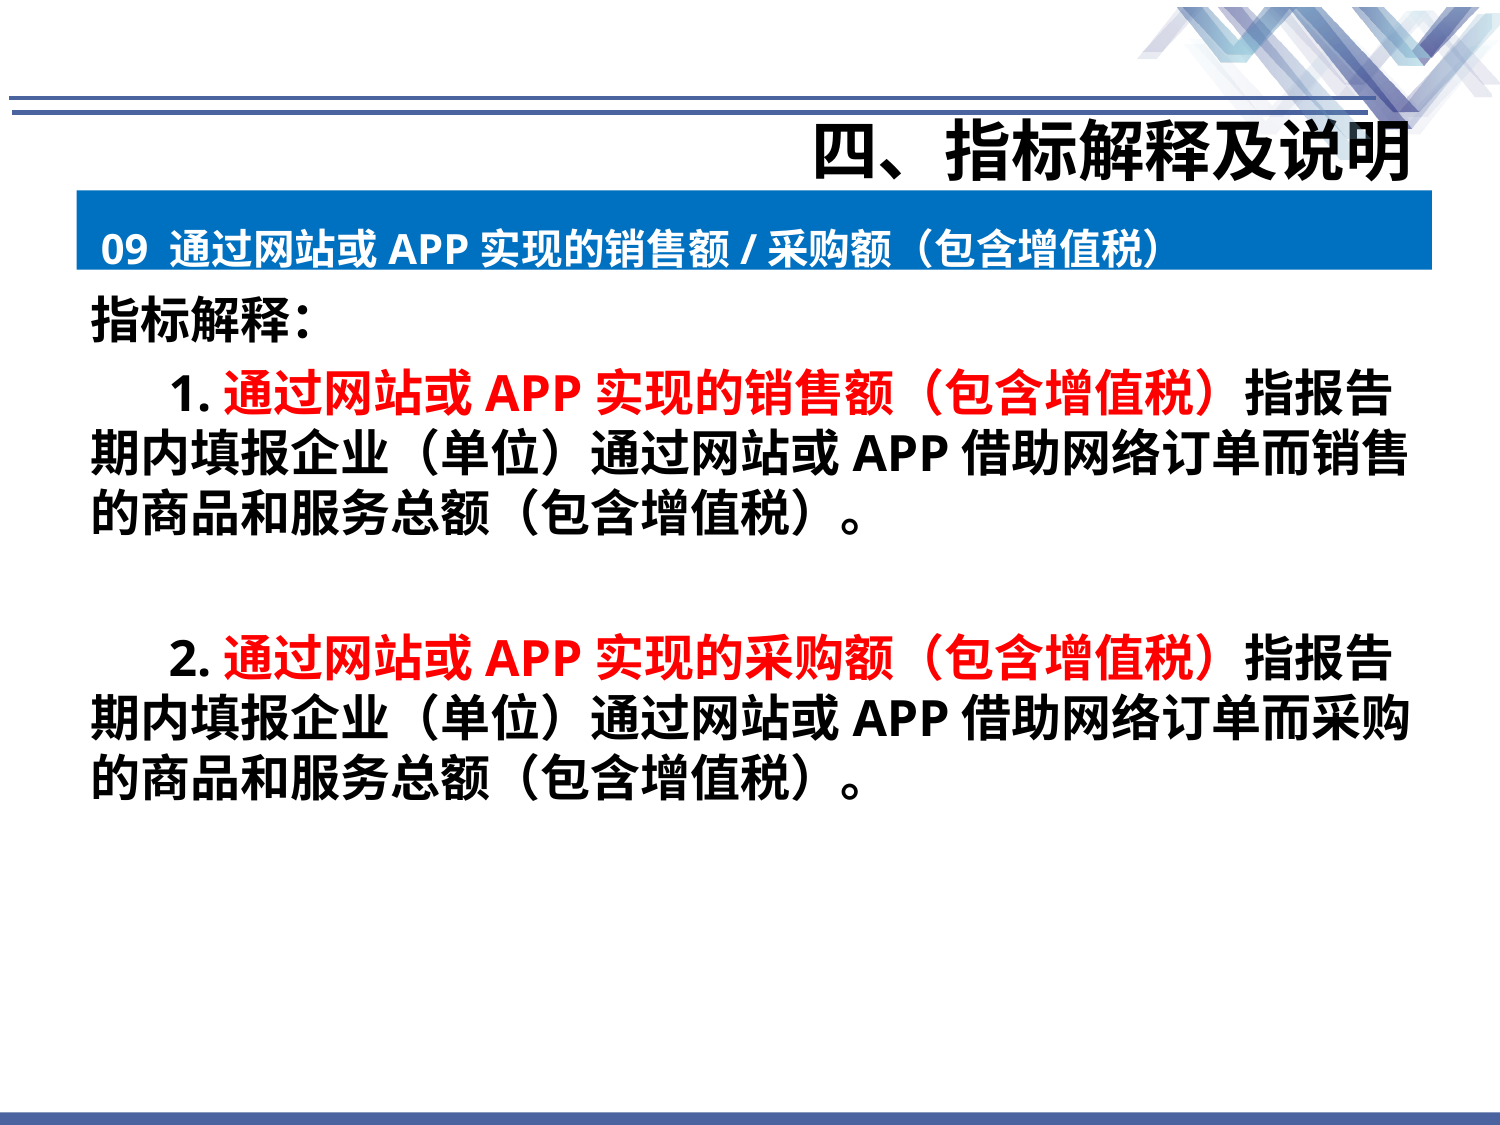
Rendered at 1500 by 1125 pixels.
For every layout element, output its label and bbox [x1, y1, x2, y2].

text_box [0, 7, 1500, 1125]
